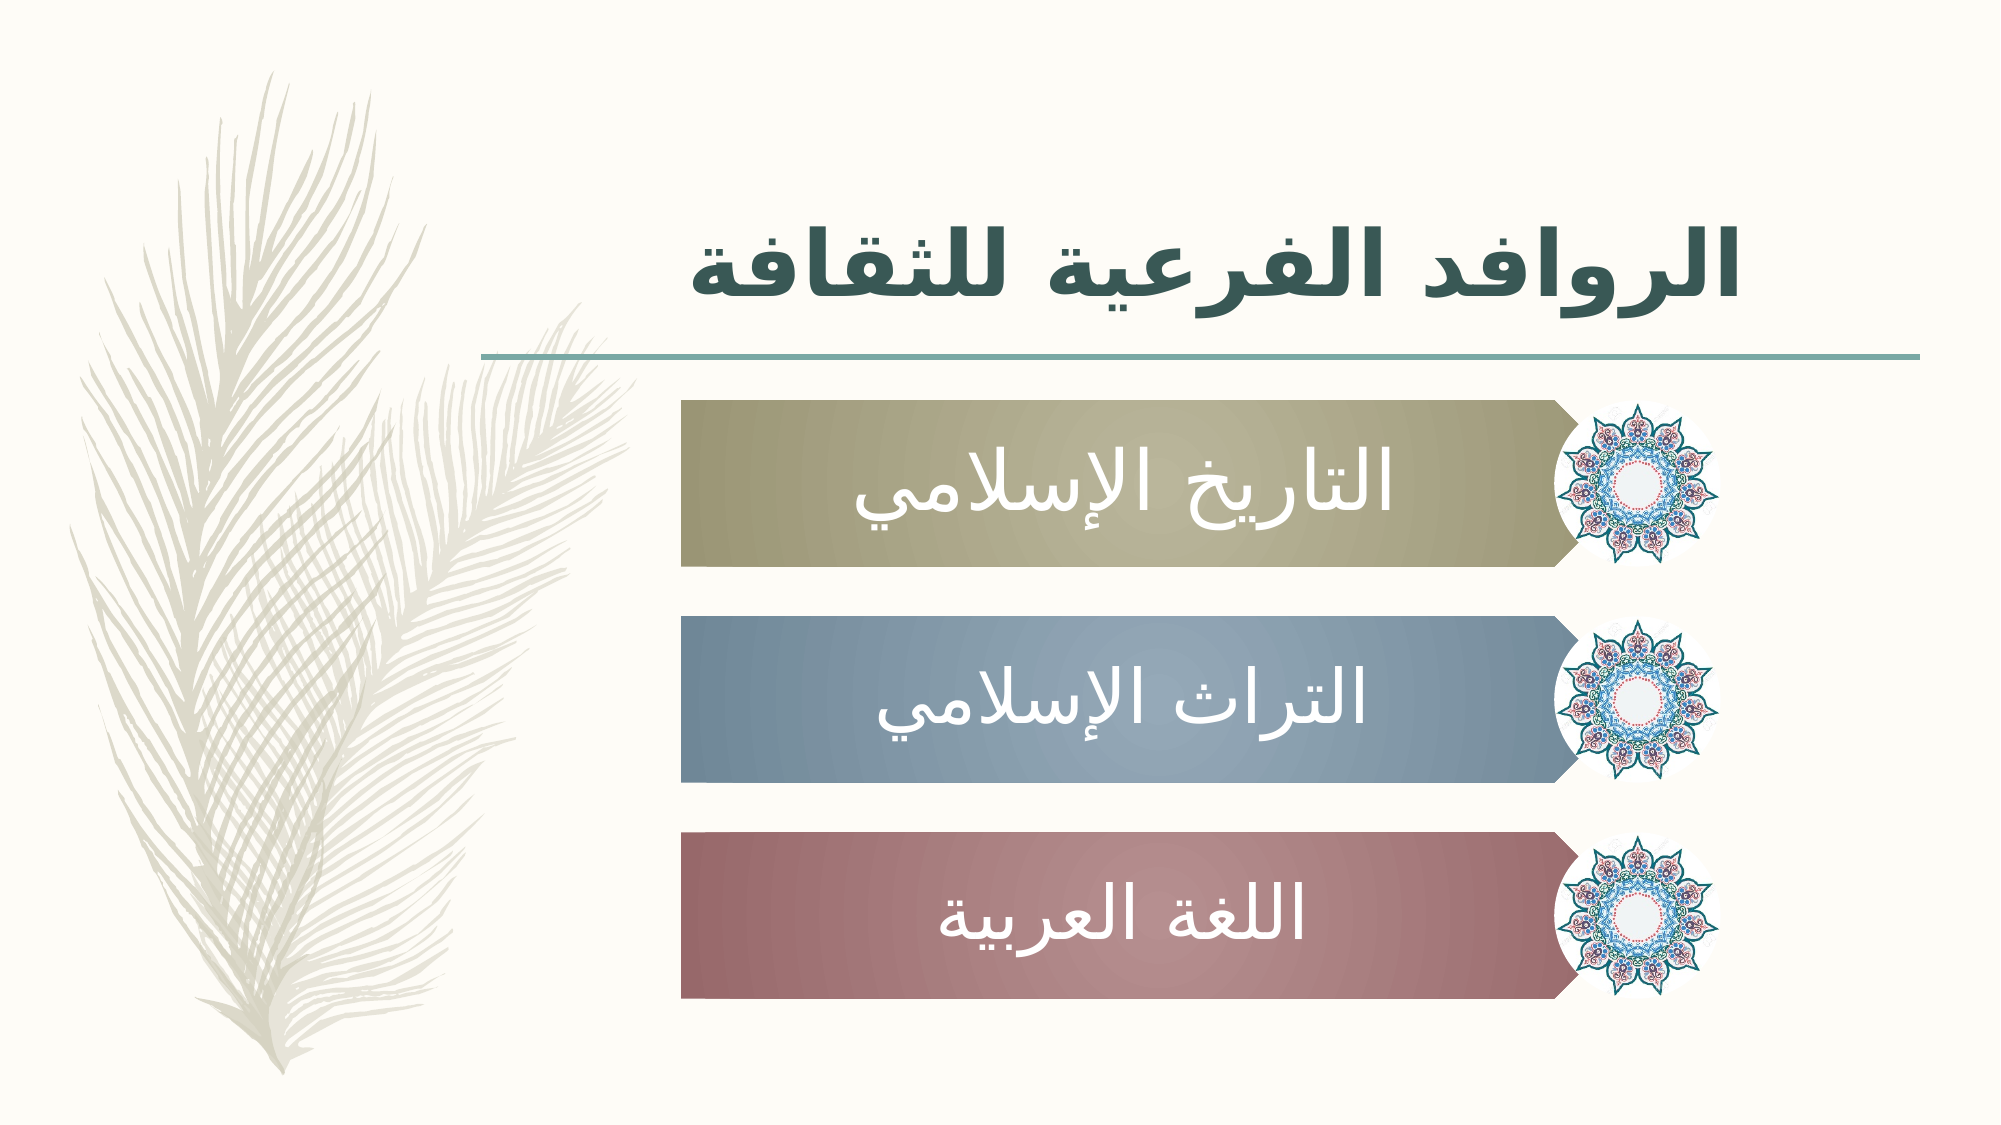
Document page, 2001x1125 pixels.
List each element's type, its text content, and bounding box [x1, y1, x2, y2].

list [480, 399, 1921, 1000]
title الروافد الفرعية للثقافة [481, 93, 1920, 350]
